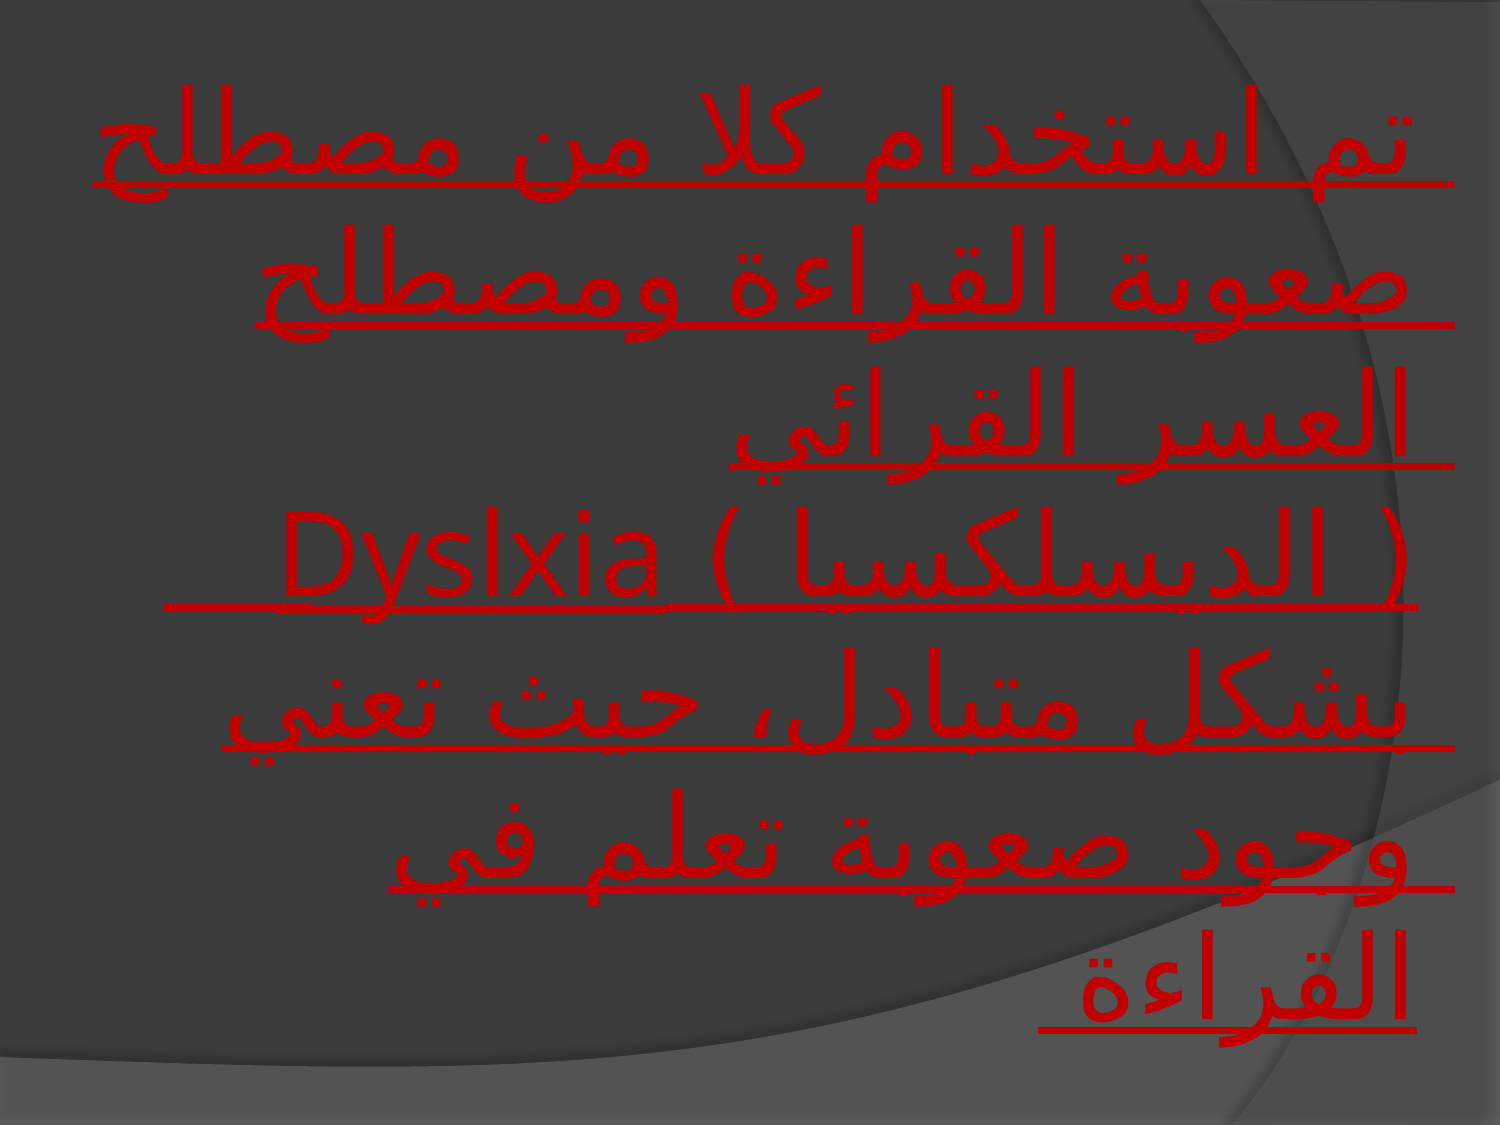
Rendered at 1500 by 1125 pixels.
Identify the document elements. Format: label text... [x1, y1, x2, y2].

title تم استخدام كلا من مصطلح صعوبة القراءة ومصطلح العسر القرائي ( الديسلكسيا ) Dyslxia بشكل متبادل، حيث تعني وجود صعوبة تعلم في القراءة [75, 45, 1425, 1055]
